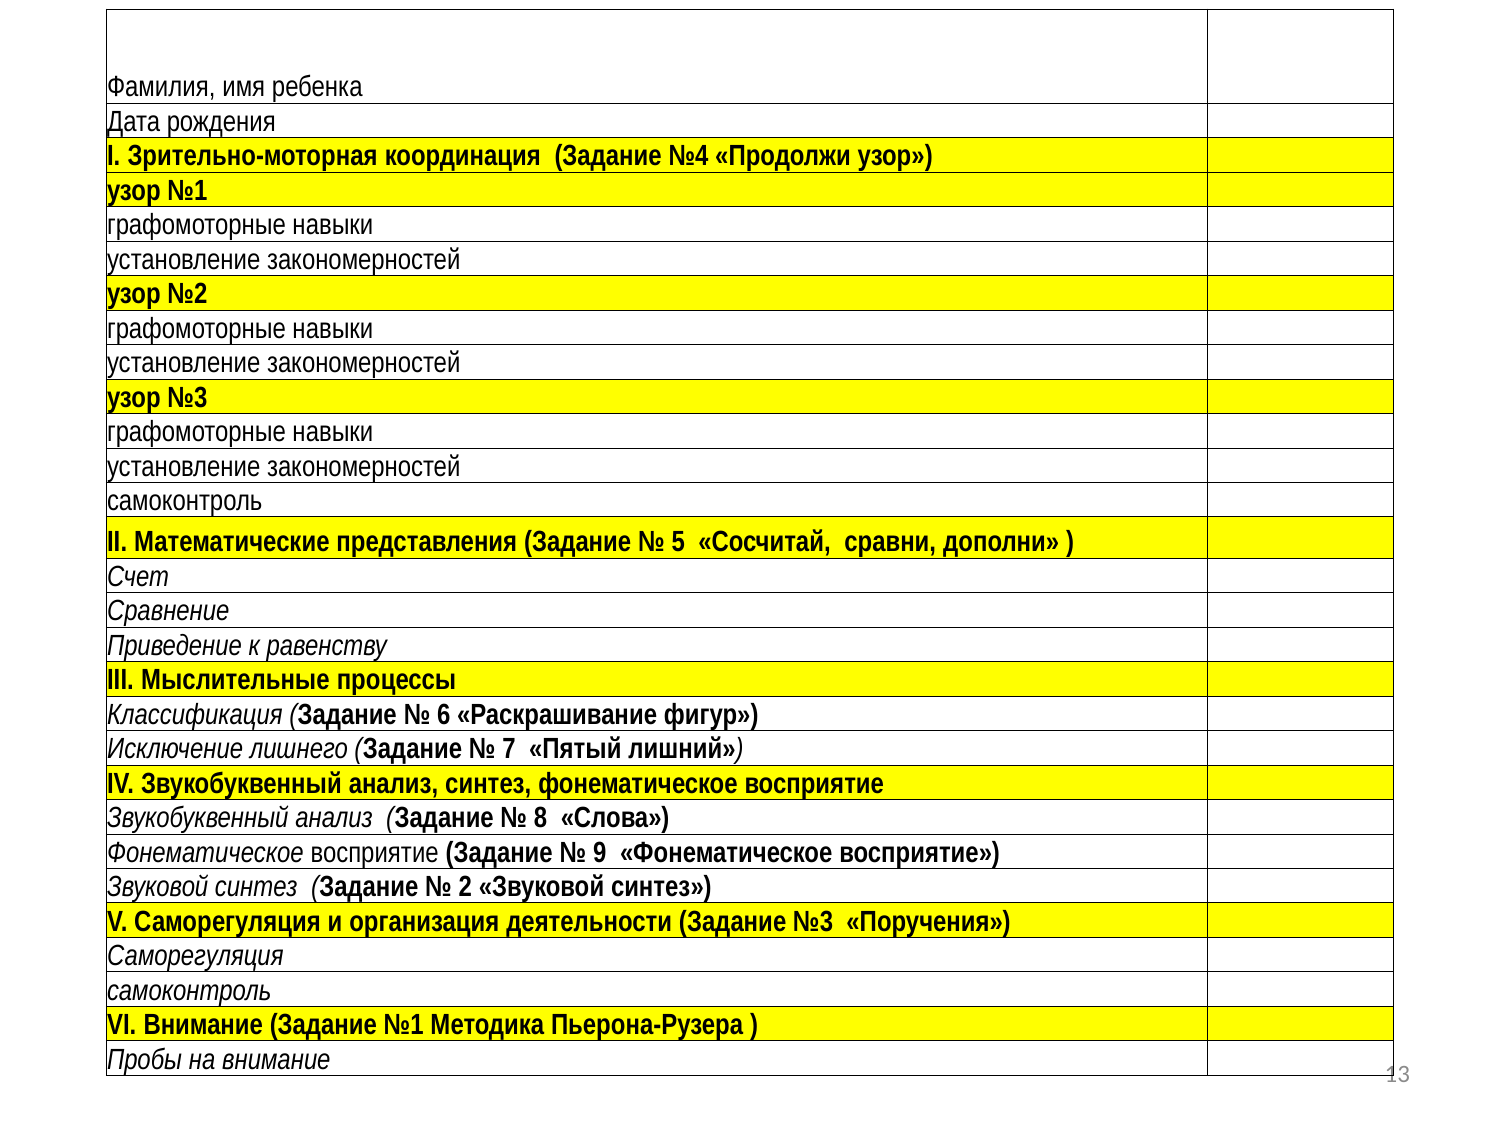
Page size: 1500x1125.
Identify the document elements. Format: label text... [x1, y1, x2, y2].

table_cell II. Математические представления (Задание № 5 «Сосчитай, сравни, дополни» ) [107, 517, 1207, 558]
table_cell [1208, 483, 1393, 516]
table_cell [1208, 345, 1393, 379]
table_cell графомоторные навыки [107, 207, 1207, 241]
table_cell Классификация (Задание № 6 «Раскрашивание фигур») [107, 697, 1207, 730]
table_cell [1208, 242, 1393, 275]
table_cell Дата рождения [107, 104, 1207, 137]
table_cell узор №1 [107, 173, 1207, 206]
table_cell [1208, 276, 1393, 310]
table_cell [1208, 903, 1393, 937]
table_cell графомоторные навыки [107, 414, 1207, 448]
table_cell [1208, 835, 1393, 868]
table_cell IV. Звукобуквенный анализ, синтез, фонематическое восприятие [107, 766, 1207, 799]
table_cell Счет [107, 559, 1207, 592]
slide_number 13 [1074, 1042, 1425, 1103]
table_cell [1208, 869, 1393, 902]
table_cell установление закономерностей [107, 345, 1207, 379]
table_cell VI. Внимание (Задание №1 Методика Пьерона-Рузера ) [107, 1007, 1207, 1040]
table_cell I. Зрительно-моторная координация (Задание №4 «Продолжи узор») [107, 138, 1207, 172]
table_cell Саморегуляция [107, 938, 1207, 971]
table_cell Пробы на внимание [107, 1041, 1207, 1075]
table_cell установление закономерностей [107, 449, 1207, 482]
table_cell [1208, 593, 1393, 627]
table_cell [1208, 731, 1393, 765]
table_cell [1208, 517, 1393, 558]
table_cell [1208, 559, 1393, 592]
table_cell [1208, 800, 1393, 834]
table_cell самоконтроль [107, 483, 1207, 516]
table_cell Фонематическое восприятие (Задание № 9 «Фонематическое восприятие») [107, 835, 1207, 868]
table_cell [1208, 380, 1393, 413]
table_cell Звукобуквенный анализ (Задание № 8 «Слова») [107, 800, 1207, 834]
table_cell V. Саморегуляция и организация деятельности (Задание №3 «Поручения») [107, 903, 1207, 937]
table_cell [1208, 104, 1393, 137]
table_cell [1208, 628, 1393, 661]
table_cell [1208, 311, 1393, 344]
table_cell [1208, 1041, 1393, 1075]
table_cell Звуковой синтез (Задание № 2 «Звуковой синтез») [107, 869, 1207, 902]
table_cell Исключение лишнего (Задание № 7 «Пятый лишний») [107, 731, 1207, 765]
table_cell Приведение к равенству [107, 628, 1207, 661]
table_header Фамилия, имя ребенка [107, 10, 1207, 103]
table_cell Сравнение [107, 593, 1207, 627]
table_cell [1208, 938, 1393, 971]
table_cell [1208, 662, 1393, 696]
table_cell [1208, 972, 1393, 1006]
table_cell III. Мыслительные процессы [107, 662, 1207, 696]
table_cell [1208, 766, 1393, 799]
table_cell [1208, 207, 1393, 241]
table_cell [1208, 414, 1393, 448]
table_cell графомоторные навыки [107, 311, 1207, 344]
table_cell [1208, 138, 1393, 172]
table_cell самоконтроль [107, 972, 1207, 1006]
table_cell узор №3 [107, 380, 1207, 413]
table_cell [1208, 449, 1393, 482]
table_cell [1208, 1007, 1393, 1040]
table_cell узор №2 [107, 276, 1207, 310]
table_cell [1208, 697, 1393, 730]
table_cell [1208, 173, 1393, 206]
table_header [1208, 10, 1393, 103]
table_cell установление закономерностей [107, 242, 1207, 275]
